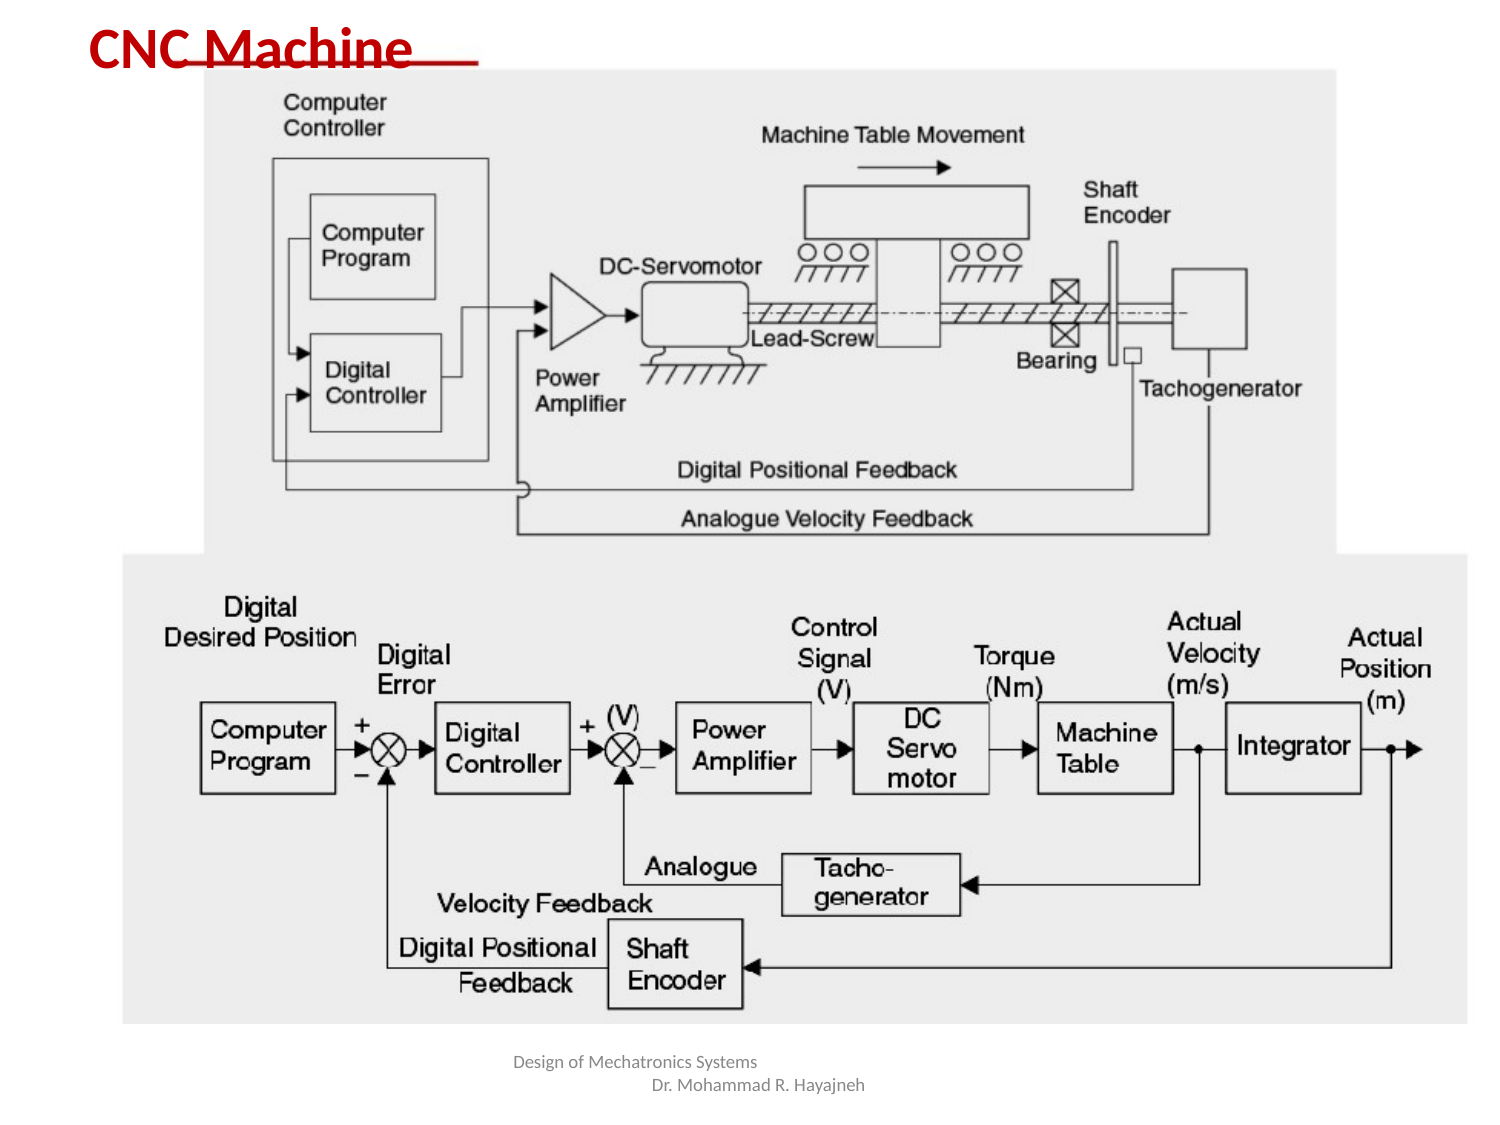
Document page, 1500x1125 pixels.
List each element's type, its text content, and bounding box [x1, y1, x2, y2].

footer Design of Mechatronics Systems Dr. Mohammad R. Hayajneh [496, 1042, 1004, 1103]
picture [89, 0, 1500, 1024]
